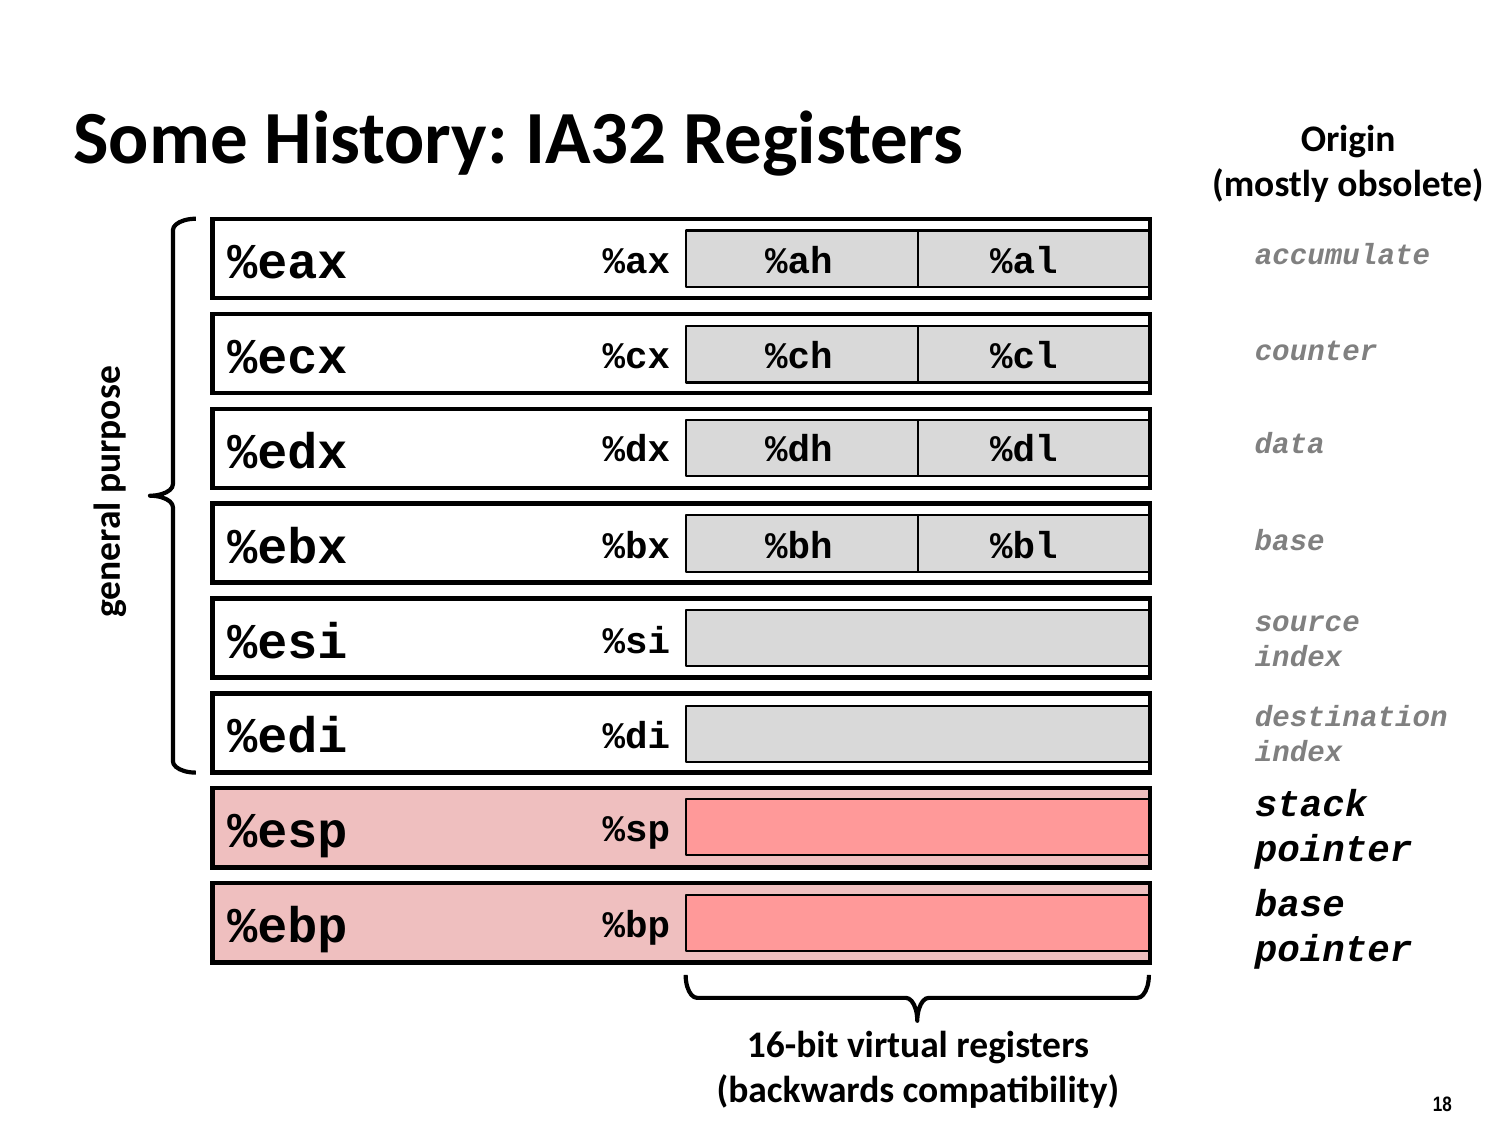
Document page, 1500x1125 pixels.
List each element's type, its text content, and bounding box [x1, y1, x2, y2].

title Some History: IA32 Registers [58, 71, 1305, 197]
text_box Origin (mostly obsolete) [1197, 106, 1499, 212]
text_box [212, 218, 1151, 963]
text_box [150, 218, 196, 773]
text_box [686, 515, 1150, 572]
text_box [686, 419, 1150, 477]
text_box counter [1239, 323, 1393, 374]
text_box source index [1239, 594, 1393, 680]
text_box destination index [1240, 689, 1463, 775]
text_box stack pointer [1240, 771, 1428, 871]
text_box accumulate [1240, 228, 1445, 278]
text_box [686, 326, 1150, 383]
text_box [686, 230, 1150, 288]
text_box base [1239, 513, 1340, 564]
text_box [685, 974, 1149, 1012]
text_box general purpose [74, 351, 135, 633]
text_box 16-bit virtual registers (backwards compatibility) [701, 1012, 1135, 1118]
text_box data [1239, 416, 1340, 467]
text_box base pointer [1240, 871, 1428, 977]
